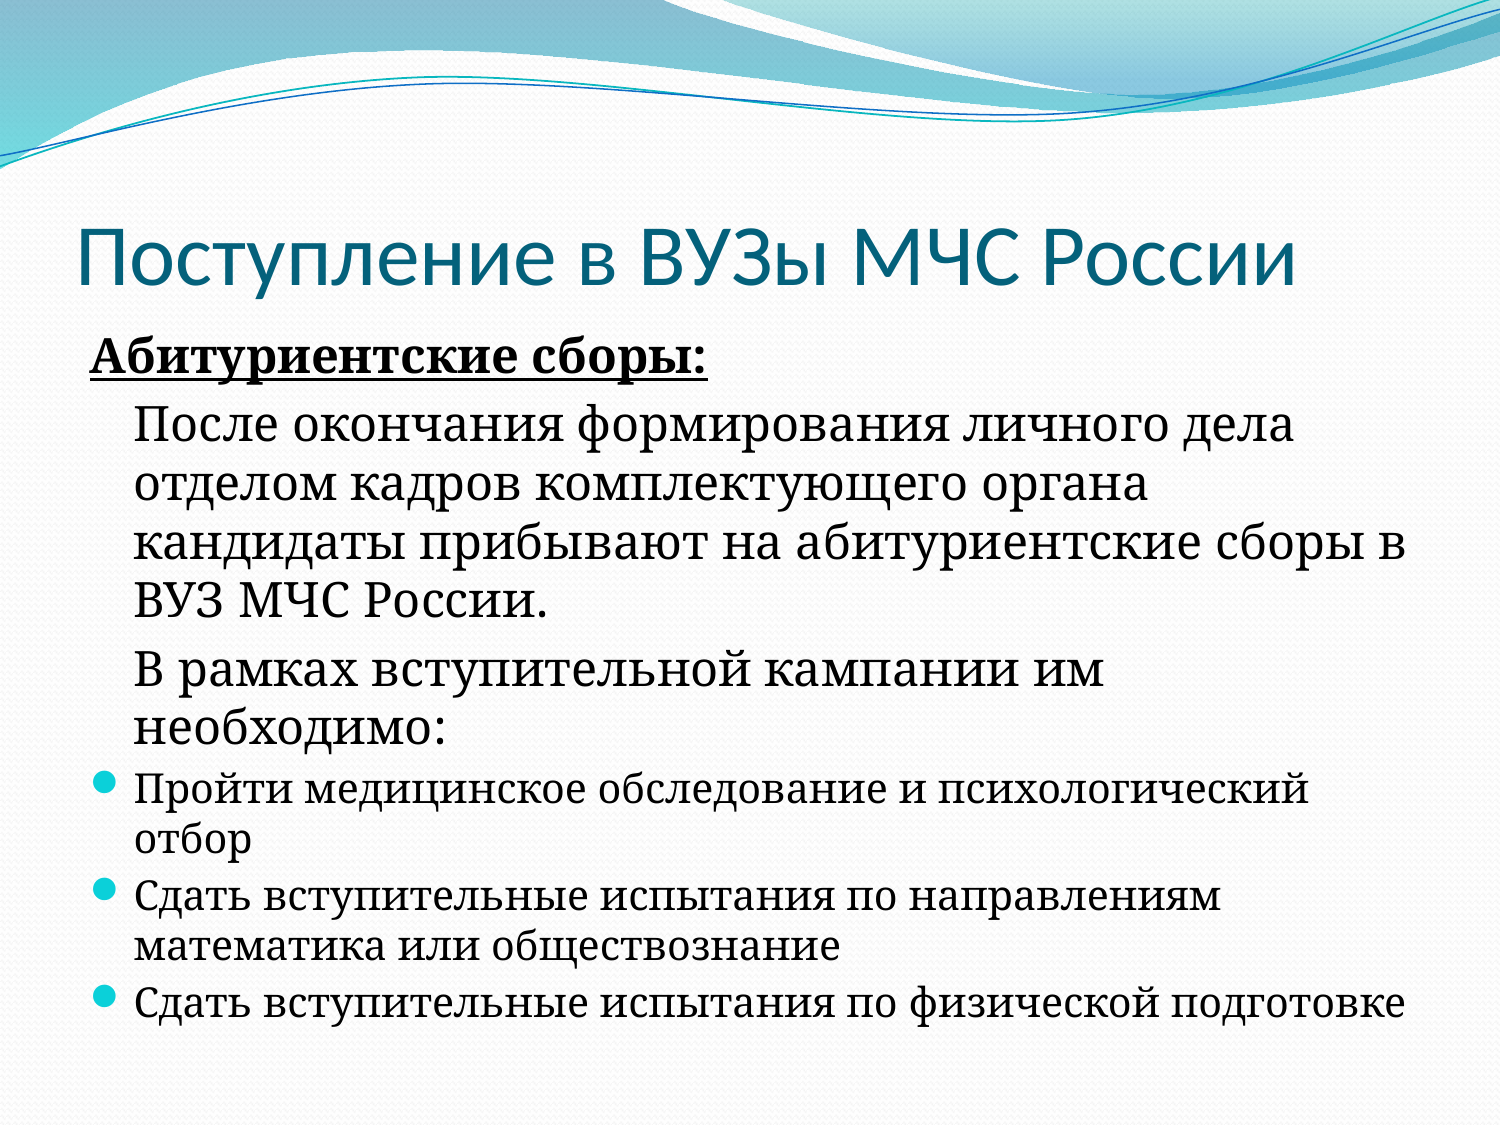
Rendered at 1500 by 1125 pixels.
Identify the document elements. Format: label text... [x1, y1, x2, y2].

title Поступление в ВУЗы МЧС России [75, 115, 1425, 303]
list Абитуриентские сборы: После окончания формирования личного дела отделом кадров комплектующего органа кандидаты прибывают на абитуриентские сборы в ВУЗ МЧС России. В рамках вступительной кампании им необходимо: Пройти медицинское обследование и психологический отбор Сдать вступительные испытания по направлениям математика или обществознание Сдать вступительные испытания по физической подготовке [75, 317, 1425, 1038]
